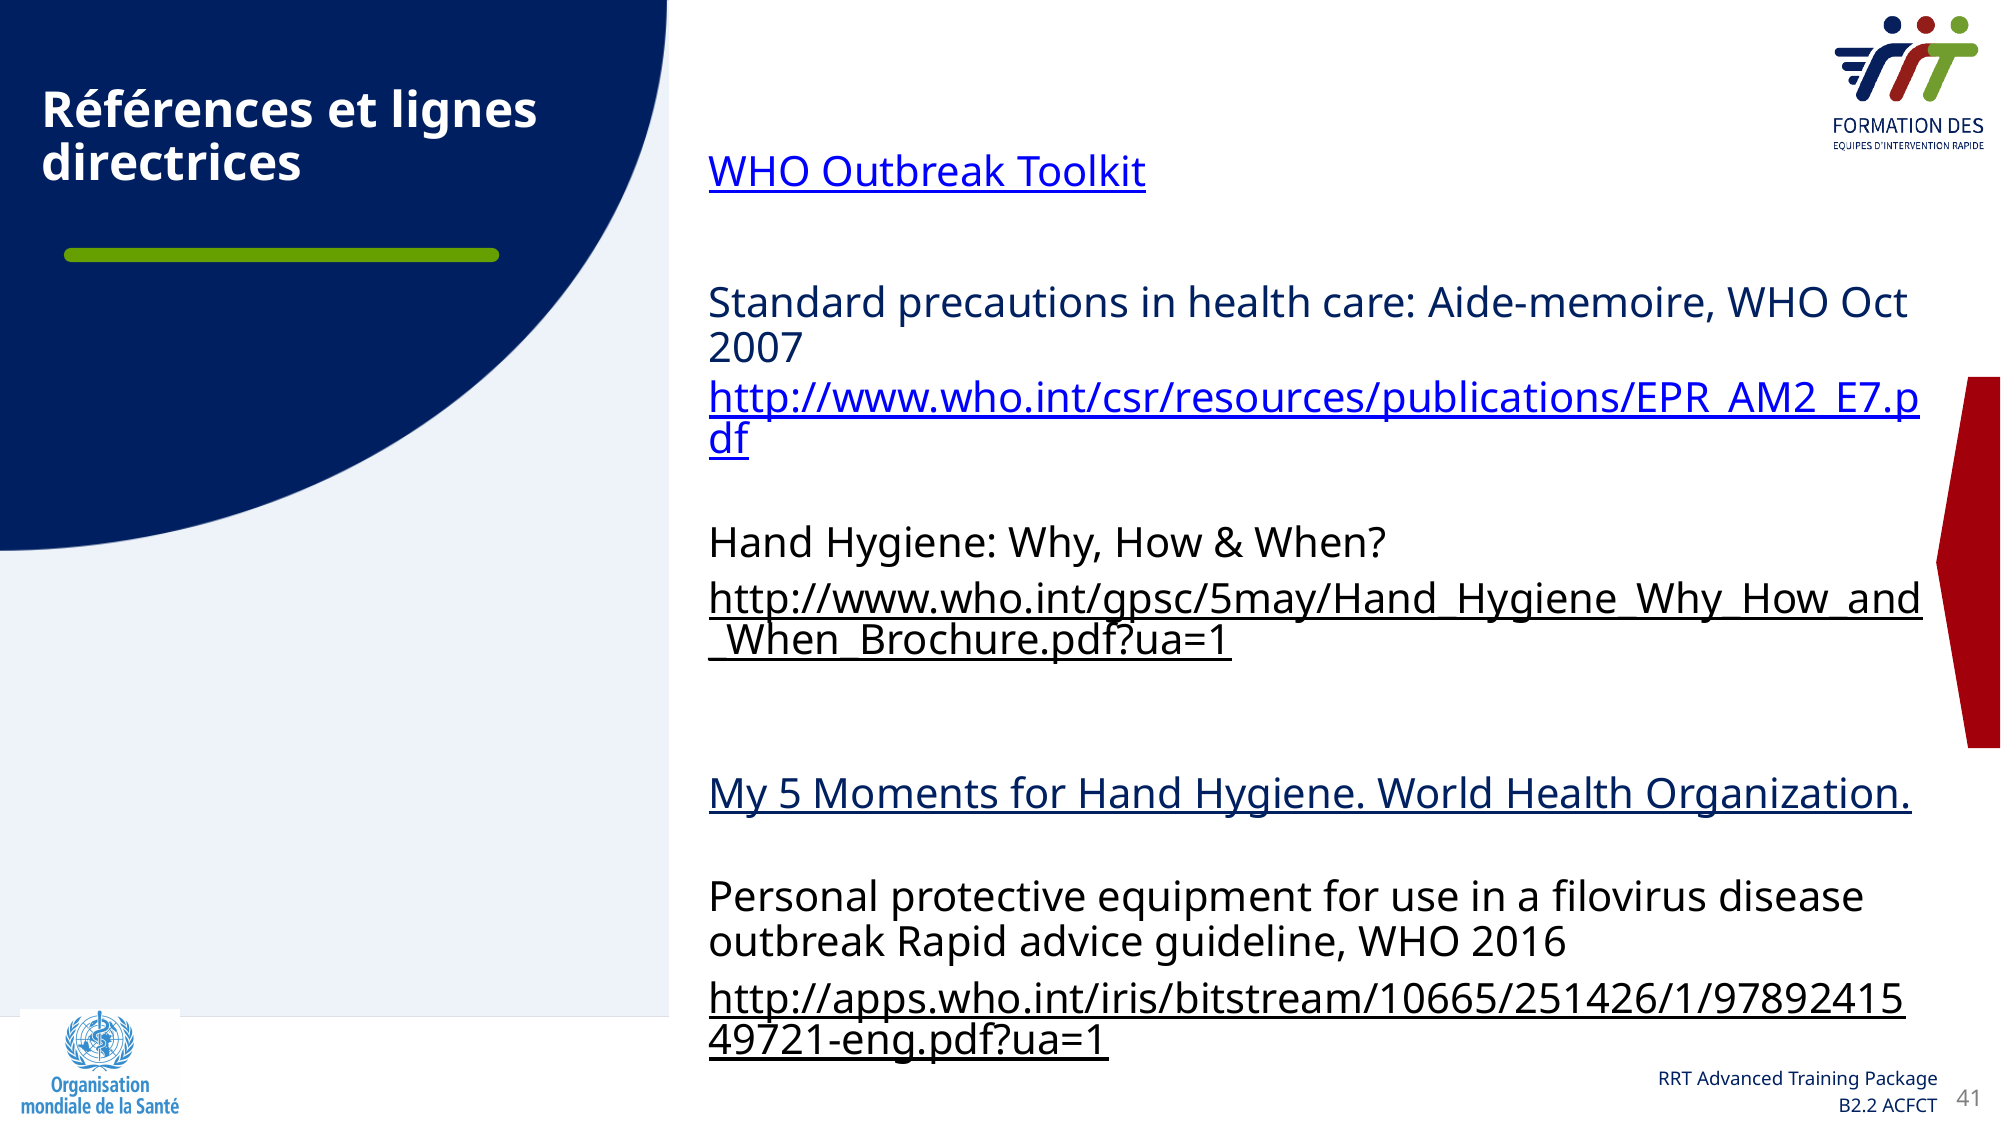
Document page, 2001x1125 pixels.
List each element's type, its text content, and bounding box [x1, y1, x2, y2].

list WHO Outbreak Toolkit Standard precautions in health care: Aide-memoire, WHO Oct 2007 http://www.who.int/csr/resources/publications/EPR_AM2_E7.pdf Hand Hygiene: Why, How & When? http://www.who.int/gpsc/5may/Hand_Hygiene_Why_How_and_When_Brochure.pdf?ua=1 My 5 Moments for Hand Hygiene. World Health Organization. Personal protective equipment for use in a filovirus disease outbreak Rapid advice guideline, WHO 2016 http://apps.who.int/iris/bitstream/10665/251426/1/9789241549721-eng.pdf?ua=1 [700, 137, 1937, 1049]
picture [0, 0, 669, 1115]
title Références et lignes directrices [33, 75, 570, 201]
picture [1833, 15, 1984, 151]
